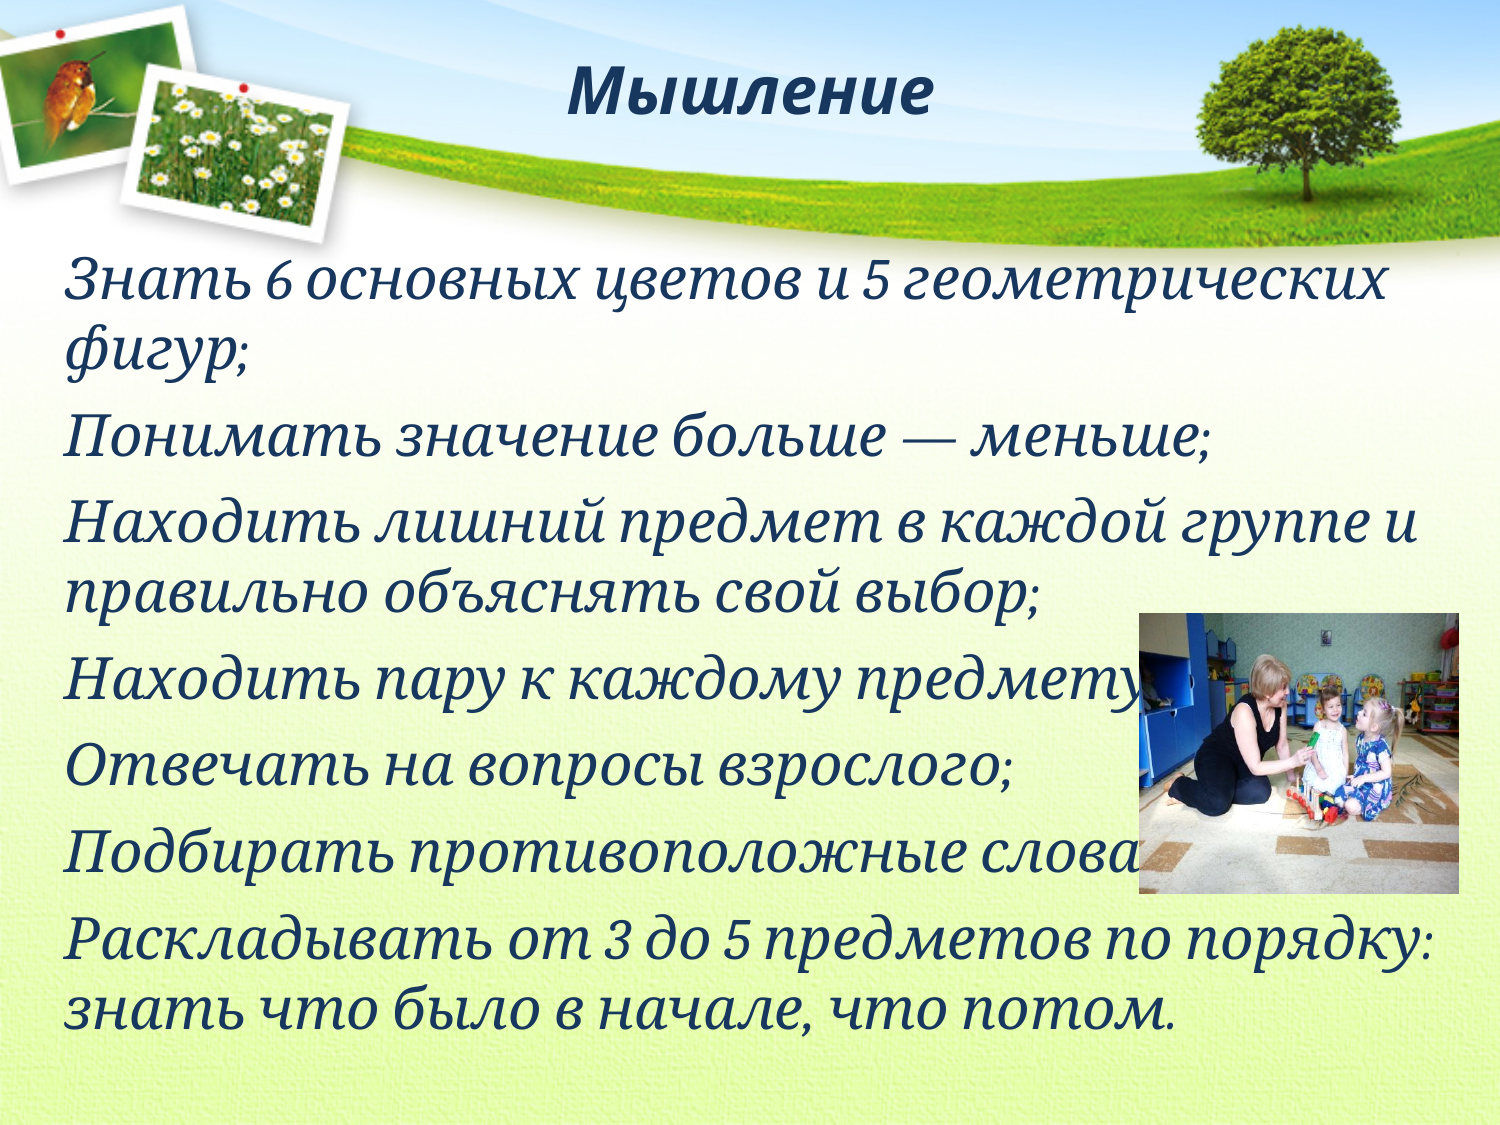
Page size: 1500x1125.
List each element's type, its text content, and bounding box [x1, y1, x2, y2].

text_box Мышление Знать 6 основных цветов и 5 геометрических фигур; Понимать значение больше — меньше; Находить лишний предмет в каждой группе и правильно объяснять свой выбор; Находить пару к каждому предмету; Отвечать на вопросы взрослого; Подбирать противоположные слова; Раскладывать от 3 до 5 предметов по порядку: знать что было в начале, что потом. [64, 69, 1439, 1106]
picture [0, 0, 1500, 1125]
